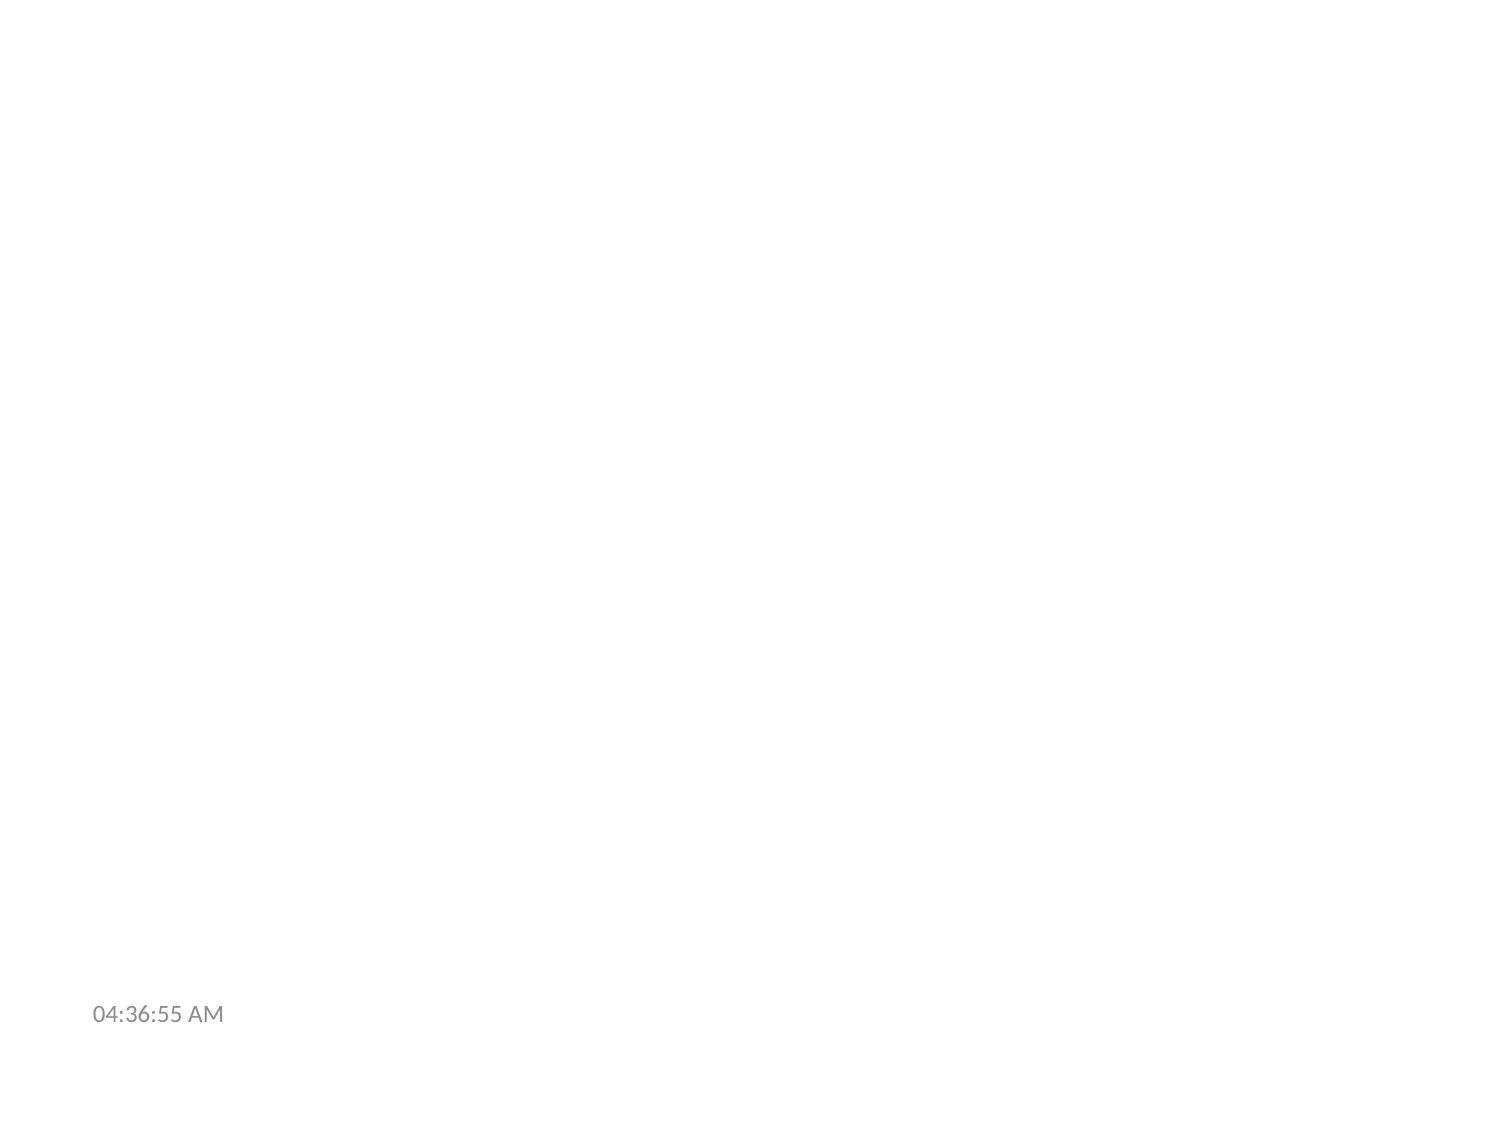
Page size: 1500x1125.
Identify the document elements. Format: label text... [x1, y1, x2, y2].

text_box 3:35:09 PM [77, 982, 428, 1043]
